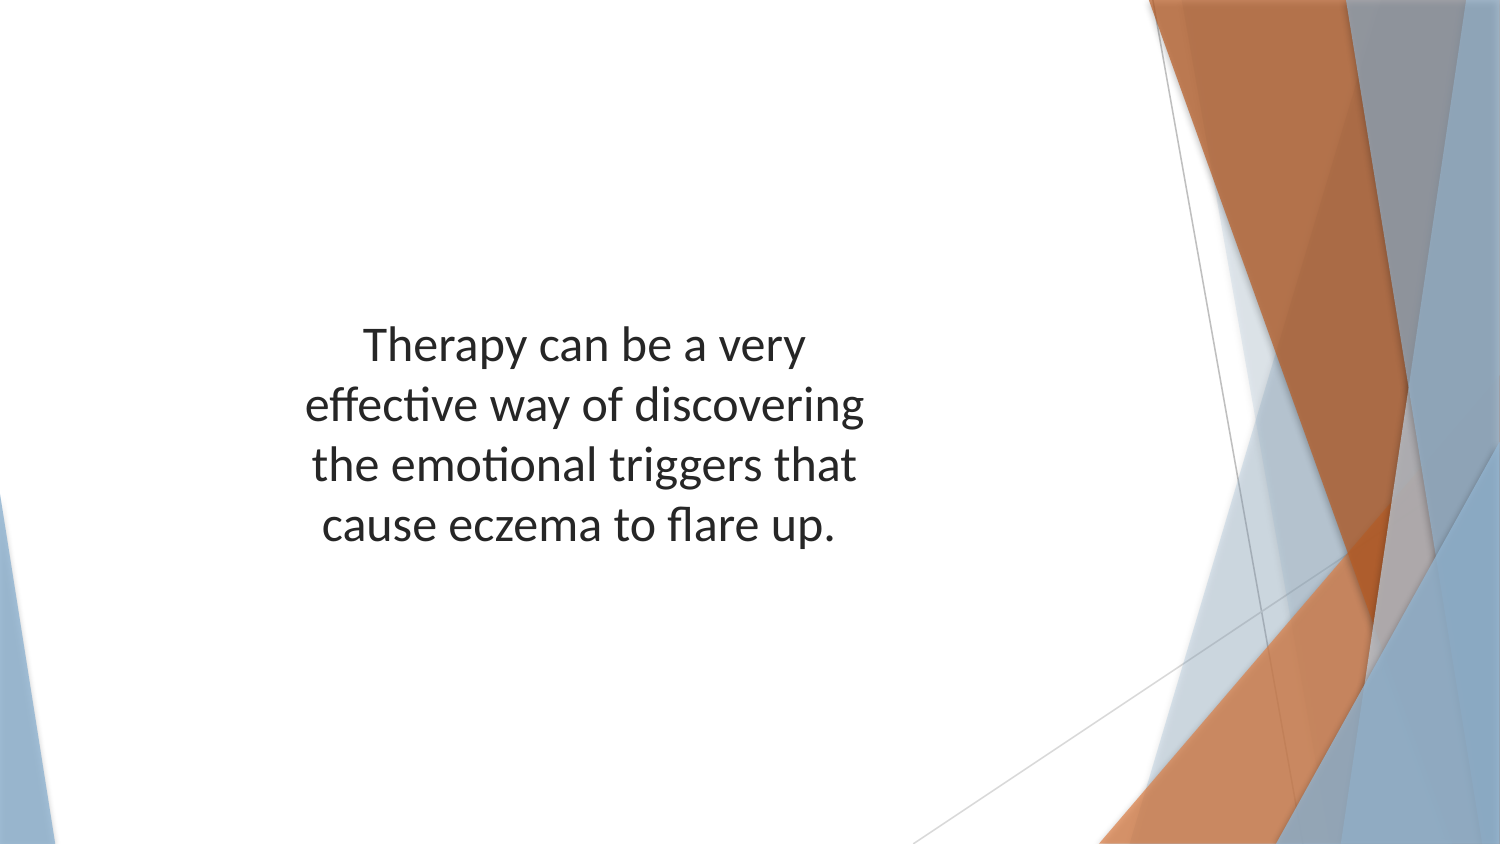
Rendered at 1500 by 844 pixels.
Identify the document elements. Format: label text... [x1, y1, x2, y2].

list Therapy can be a very effective way of discovering the emotional triggers that cause eczema to flare up. [265, 303, 904, 682]
